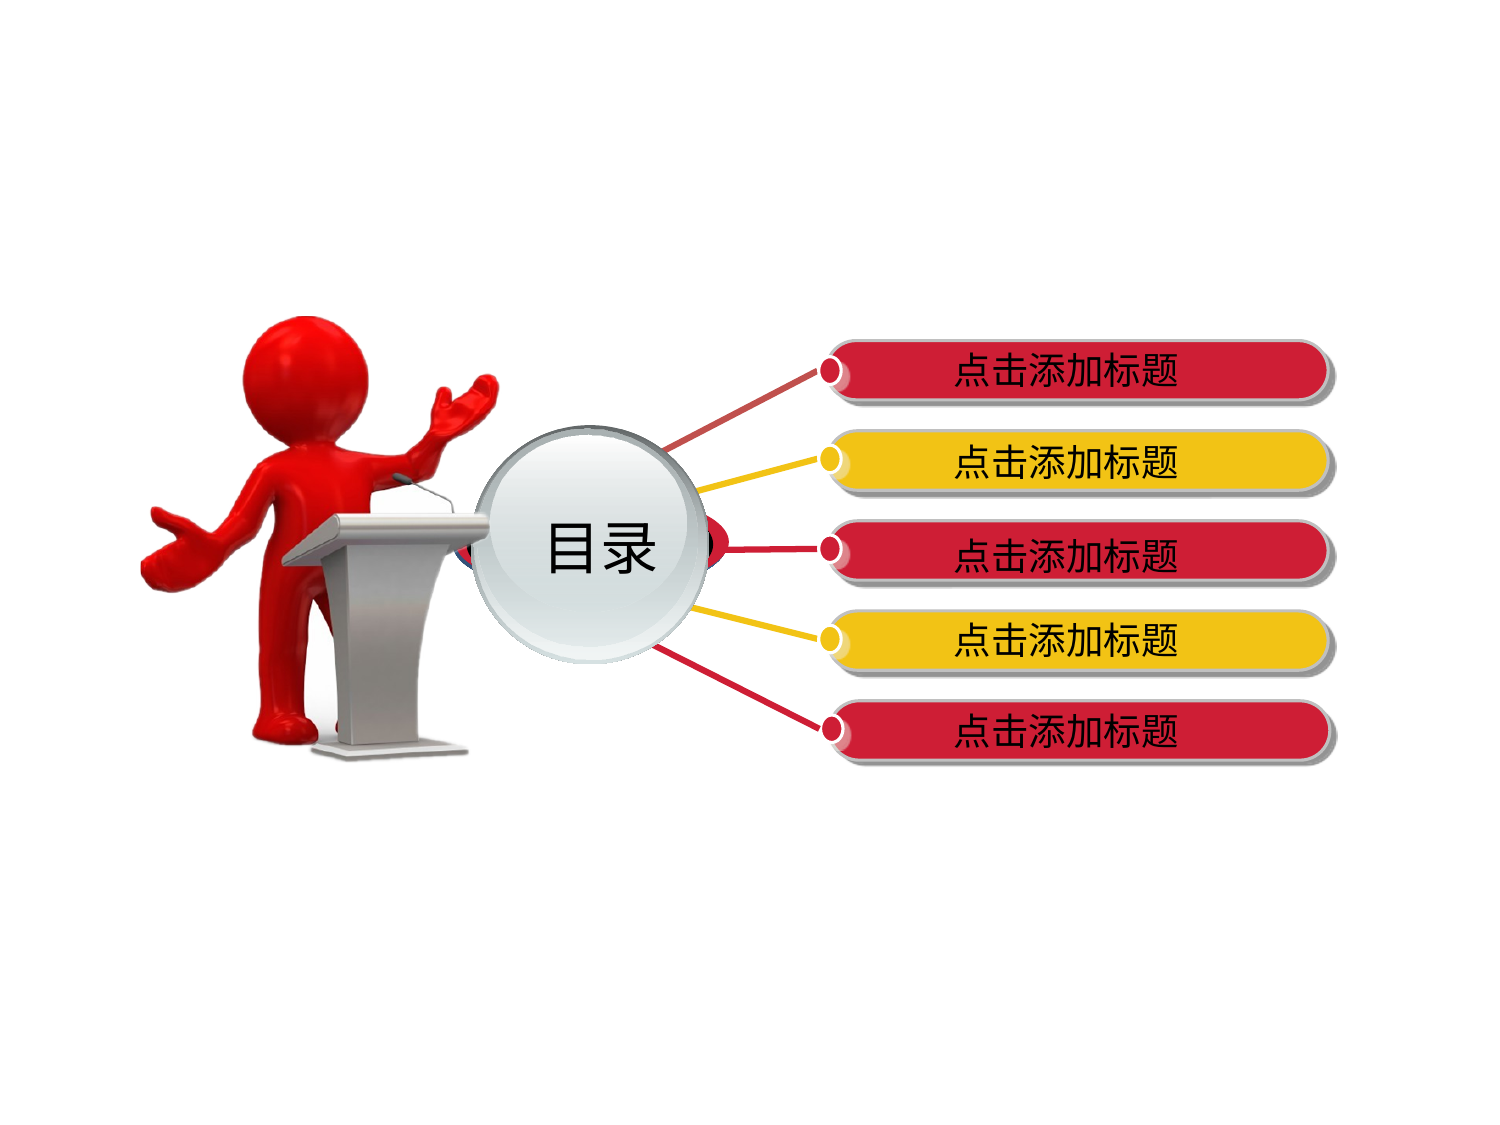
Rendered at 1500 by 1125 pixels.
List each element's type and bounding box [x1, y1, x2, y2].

text_box [528, 340, 1329, 430]
text_box [734, 430, 1329, 520]
text_box [528, 551, 1331, 761]
picture [140, 316, 524, 776]
text_box [528, 369, 730, 721]
text_box [734, 520, 1329, 550]
